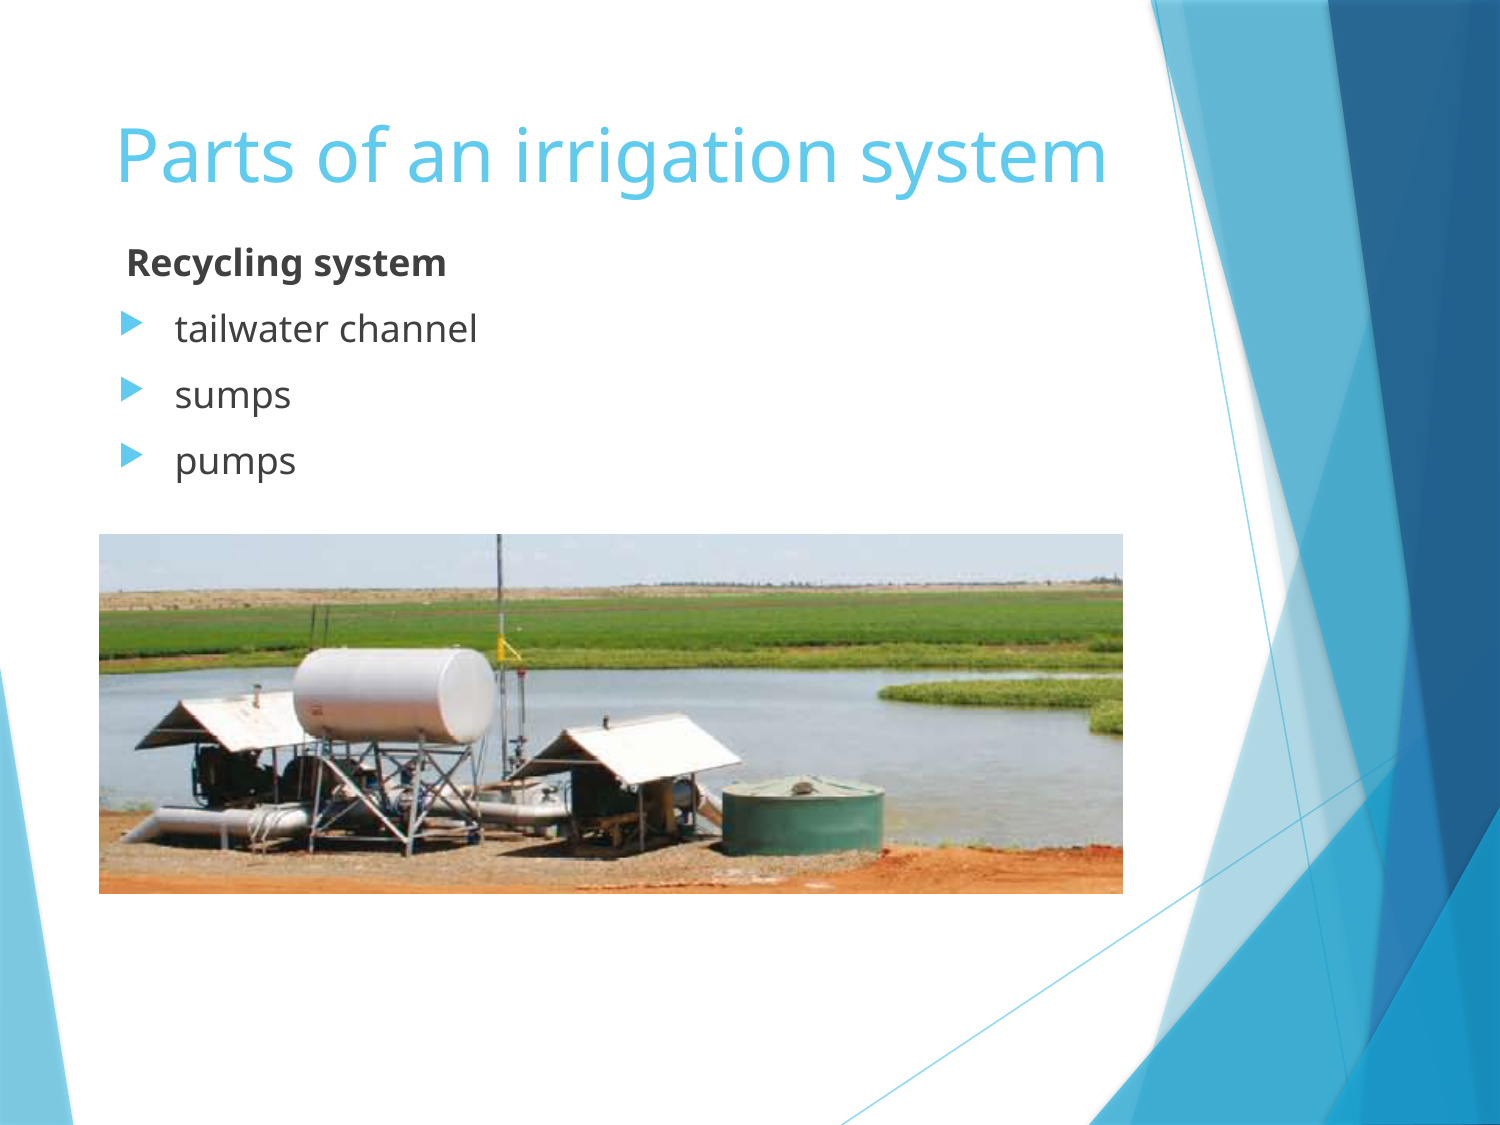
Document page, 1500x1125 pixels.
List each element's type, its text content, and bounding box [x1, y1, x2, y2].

title Parts of an irrigation system [99, 99, 1142, 317]
list Recycling system tailwater channel sumps pumps [103, 231, 690, 533]
picture [98, 534, 1124, 895]
